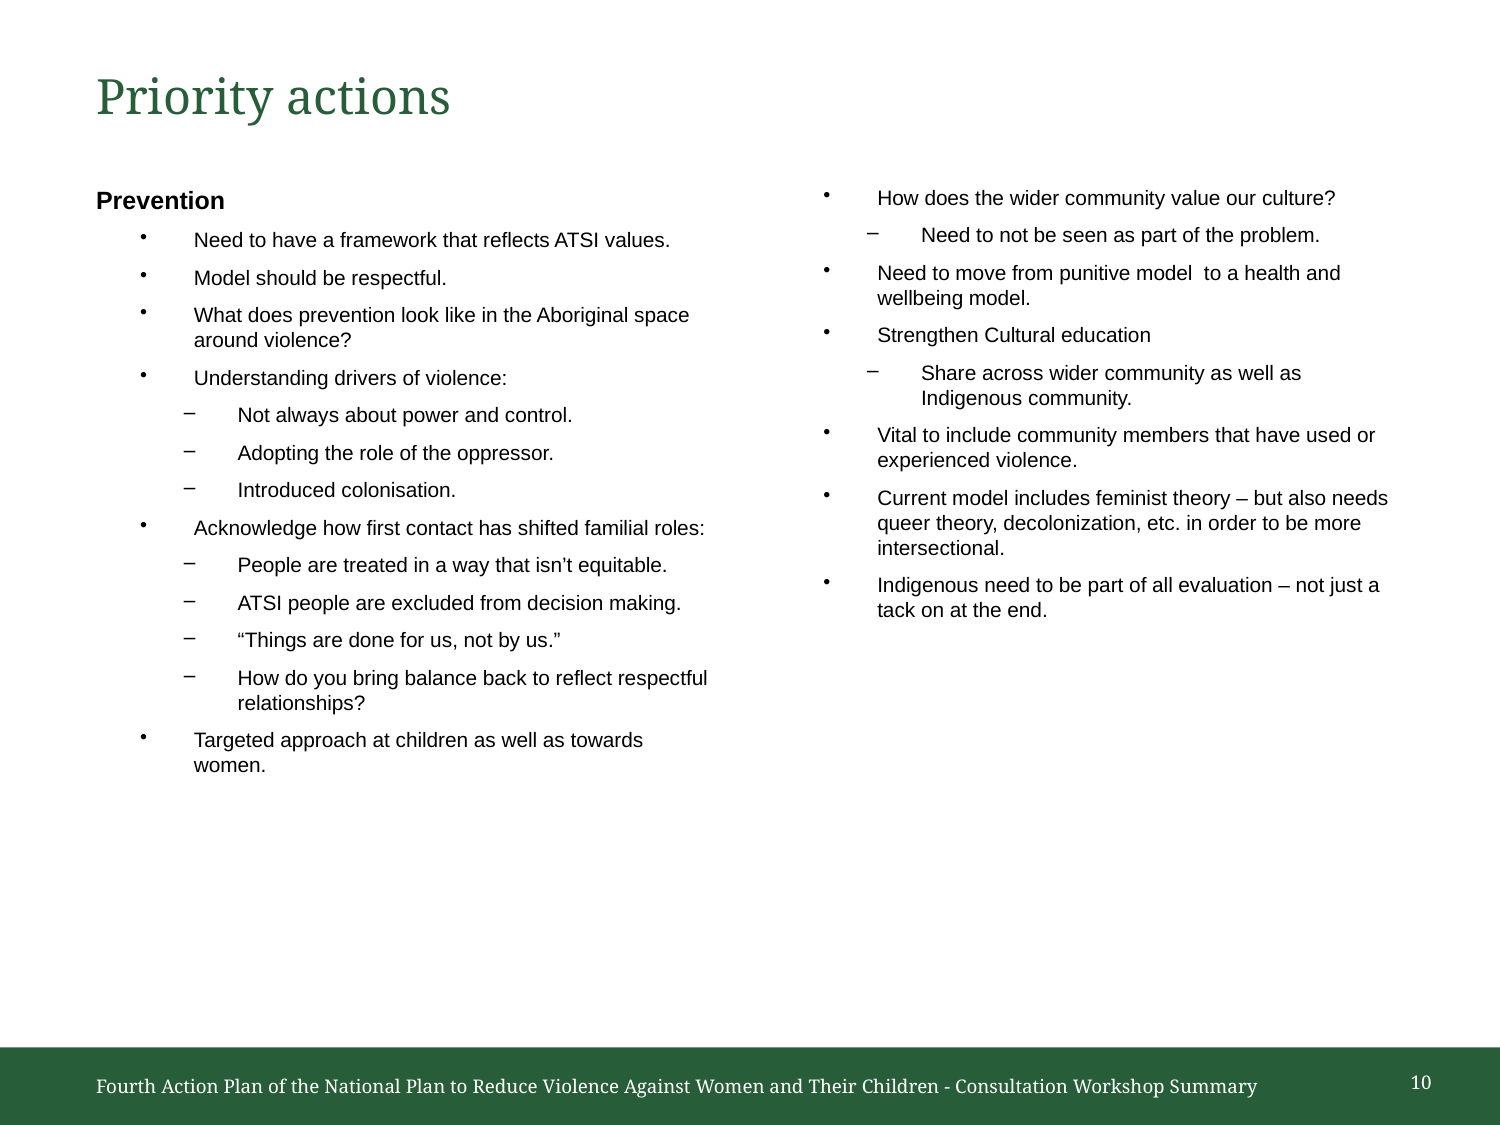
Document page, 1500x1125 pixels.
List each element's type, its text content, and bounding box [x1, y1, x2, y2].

slide_number 10 [1409, 1072, 1433, 1095]
title Priority actions [95, 76, 1405, 133]
text_box Fourth Action Plan of the National Plan to Reduce Violence Against Women and Their Children - Consultation Workshop Summary [96, 1074, 1273, 1098]
list Prevention Need to have a framework that reflects ATSI values. Model should be respectful. What does prevention look like in the Aboriginal space around violence? Understanding drivers of violence: Not always about power and control. Adopting the role of the oppressor. Introduced colonisation. Acknowledge how first contact has shifted familial roles: People are treated in a way that isn’t equitable. ATSI people are excluded from decision making. “Things are done for us, not by us.” How do you bring balance back to reflect respectful relationships? Targeted approach at children as well as towards women. How does the wider community value our culture? Need to not be seen as part of the problem. Need to move from punitive model to a health and wellbeing model. Strengthen Cultural education Share across wider community as well as Indigenous community. Vital to include community members that have used or experienced violence. Current model includes feminist theory – but also needs queer theory, decolonization, etc. in order to be more intersectional. Indigenous need to be part of all evaluation – not just a tack on at the end. [95, 184, 1405, 805]
